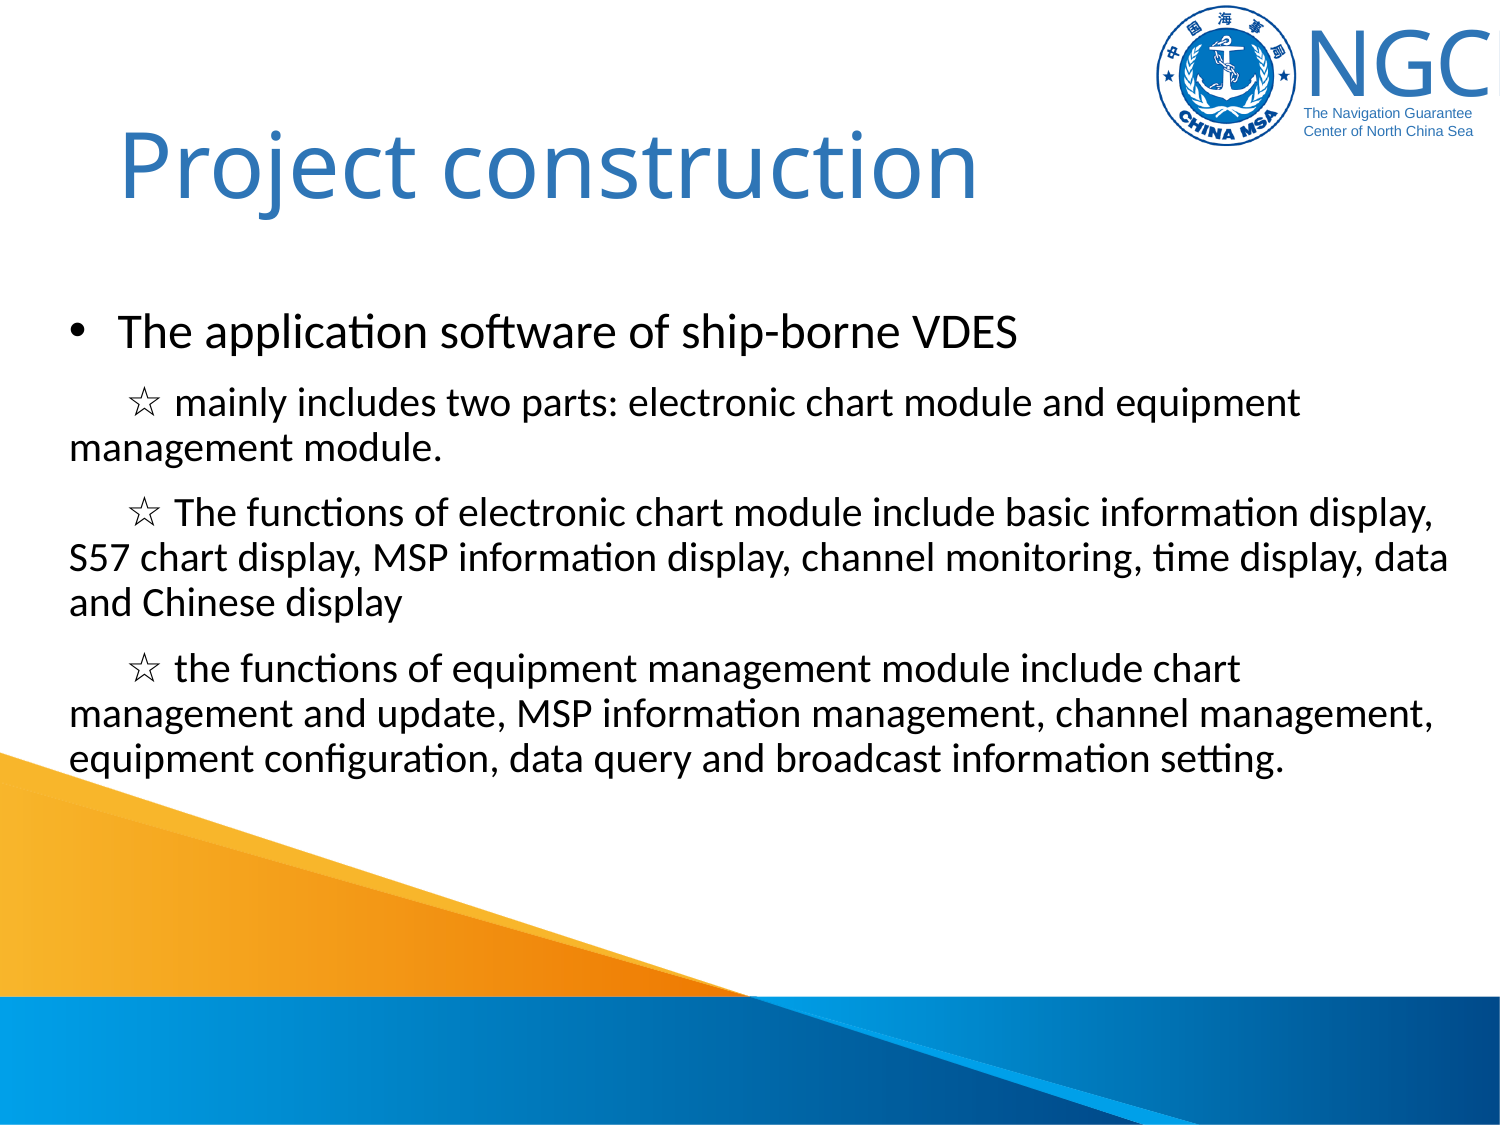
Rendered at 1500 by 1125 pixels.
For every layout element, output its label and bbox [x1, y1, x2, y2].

picture [0, 0, 1500, 1125]
text_box [1111, 0, 1500, 157]
